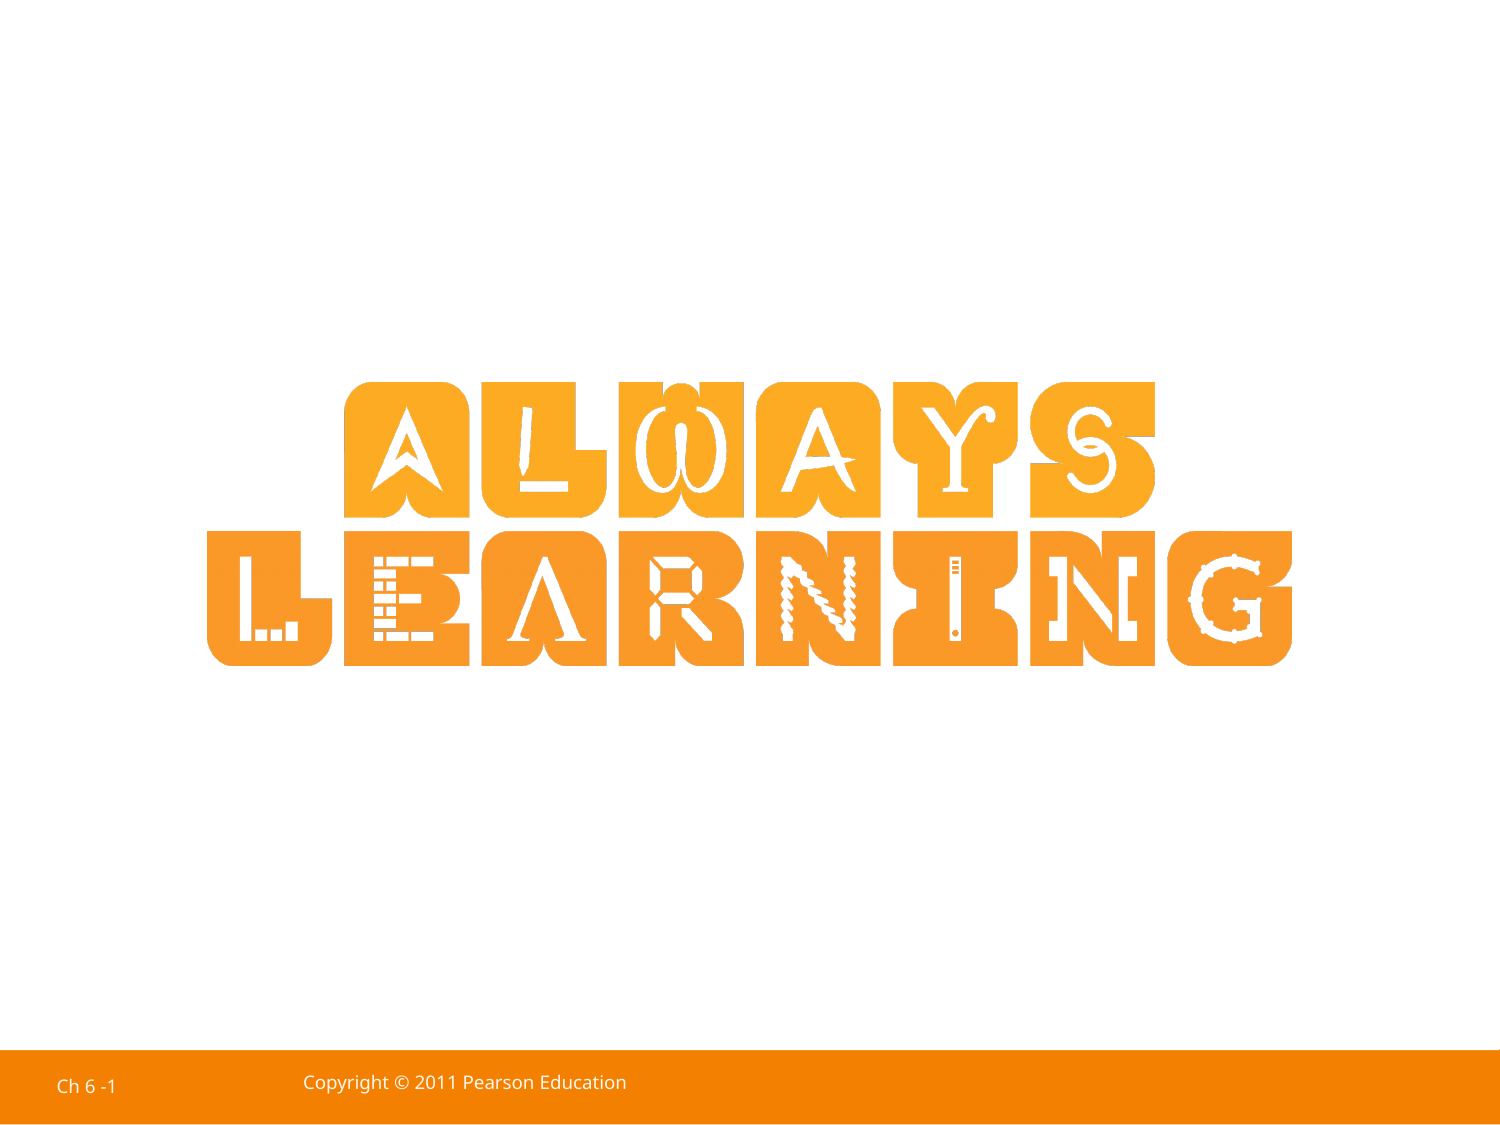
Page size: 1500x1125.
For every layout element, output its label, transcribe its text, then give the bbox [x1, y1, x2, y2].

picture [206, 381, 1292, 666]
text_box Copyright © 2011 Pearson Education [233, 1070, 697, 1093]
picture [1248, 1042, 1500, 1124]
text_box Ch 6 -1 [49, 1074, 167, 1098]
